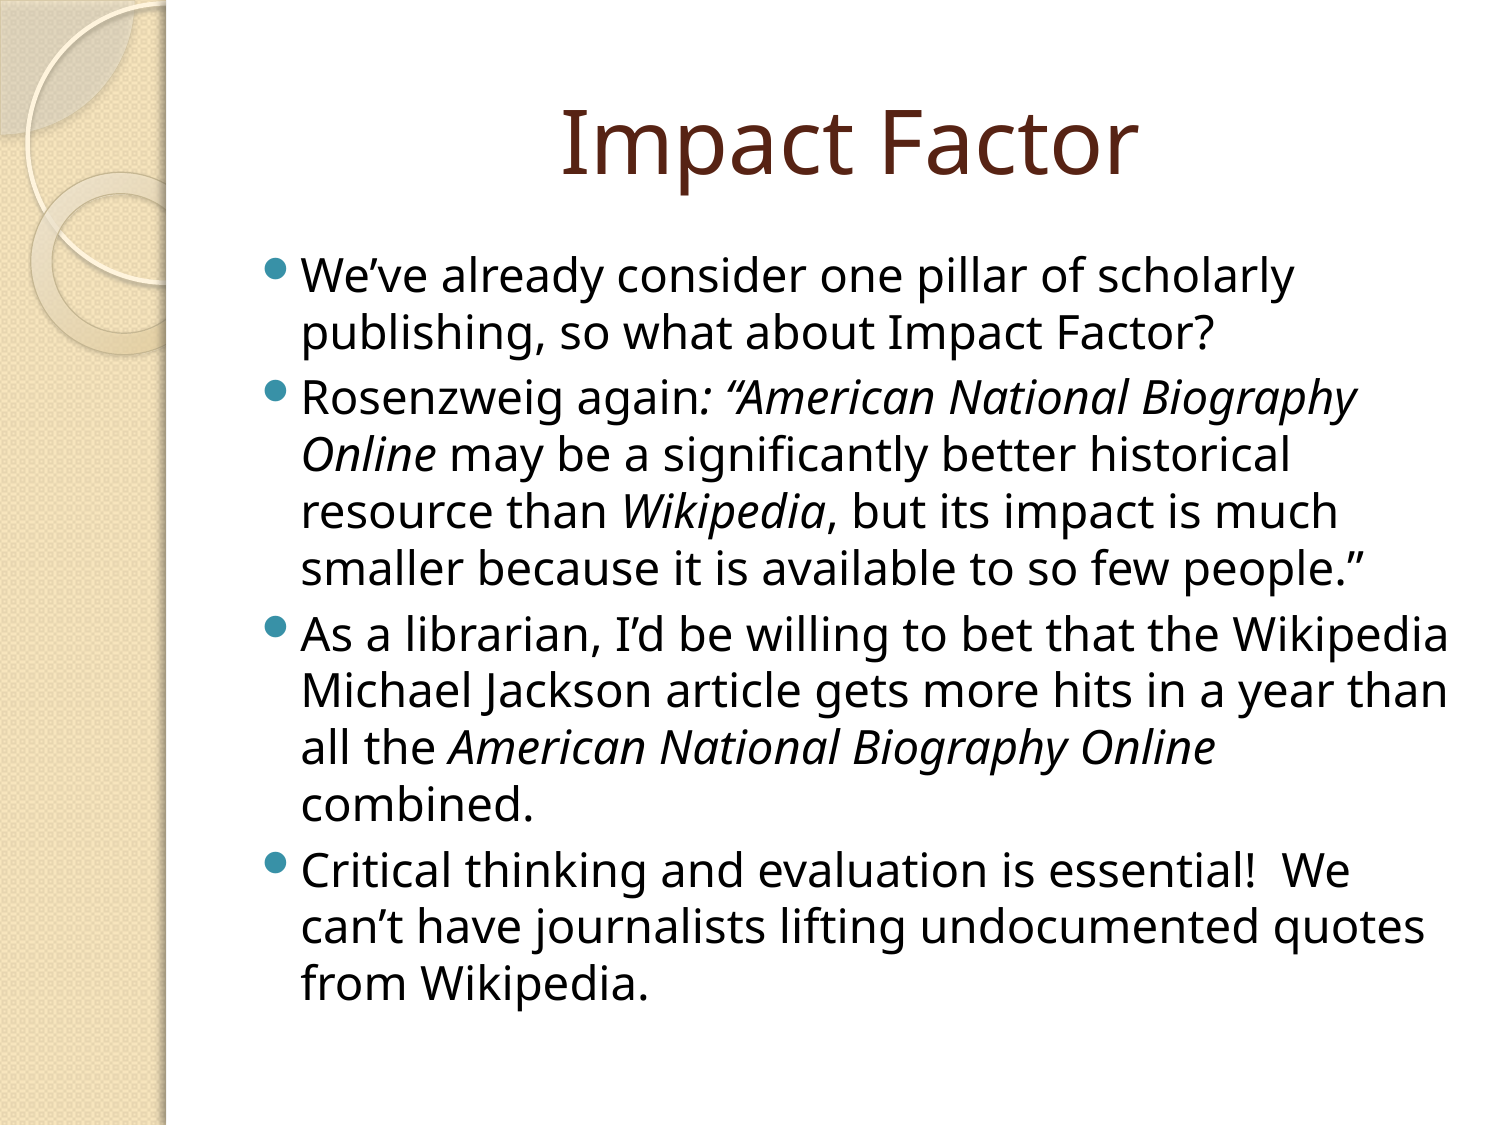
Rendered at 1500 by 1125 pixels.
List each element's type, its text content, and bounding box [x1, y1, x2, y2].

title Impact Factor [235, 45, 1466, 233]
list We’ve already consider one pillar of scholarly publishing, so what about Impact Factor? Rosenzweig again: “American National Biography Online may be a significantly better historical resource than Wikipedia, but its impact is much smaller because it is available to so few people.” As a librarian, I’d be willing to bet that the Wikipedia Michael Jackson article gets more hits in a year than all the American National Biography Online combined. Critical thinking and evaluation is essential! We can’t have journalists lifting undocumented quotes from Wikipedia. [235, 237, 1466, 1026]
